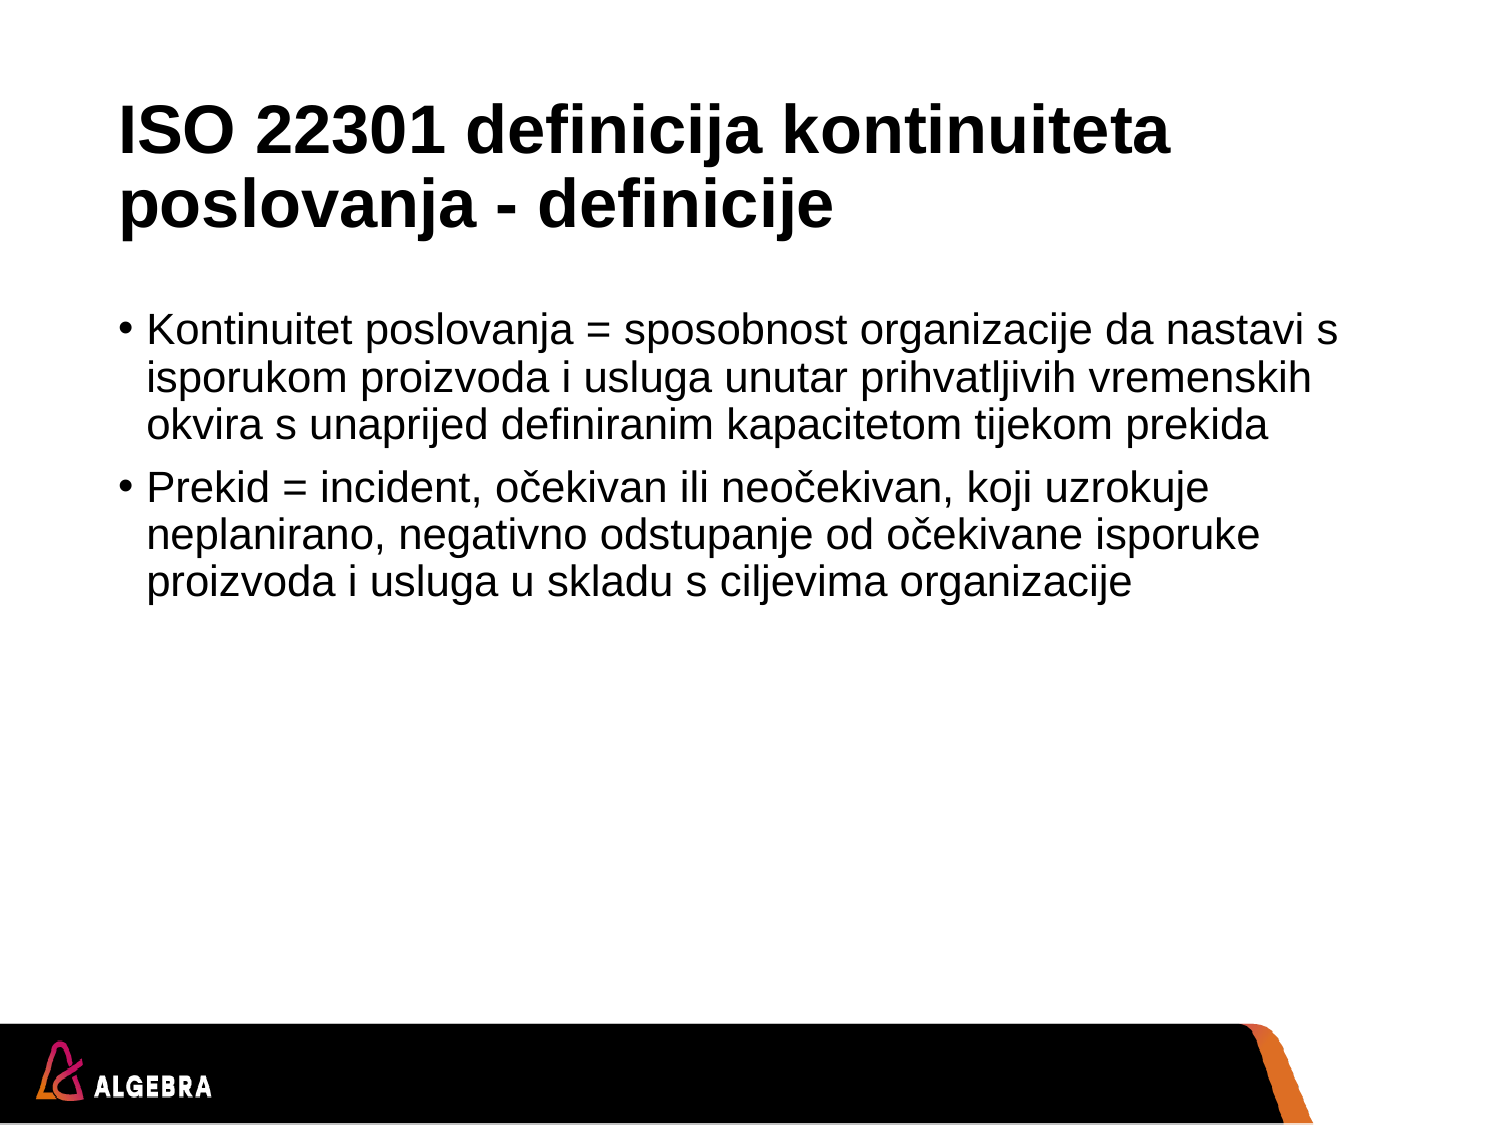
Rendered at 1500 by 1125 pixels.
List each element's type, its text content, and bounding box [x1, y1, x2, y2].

list Kontinuitet poslovanja = sposobnost organizacije da nastavi s isporukom proizvoda i usluga unutar prihvatljivih vremenskih okvira s unaprijed definiranim kapacitetom tijekom prekida Prekid = incident, očekivan ili neočekivan, koji uzrokuje neplanirano, negativno odstupanje od očekivane isporuke proizvoda i usluga u skladu s ciljevima organizacije [103, 299, 1397, 1014]
picture [0, 1023, 1468, 1125]
title ISO 22301 definicija kontinuiteta poslovanja - definicije [103, 59, 1397, 278]
